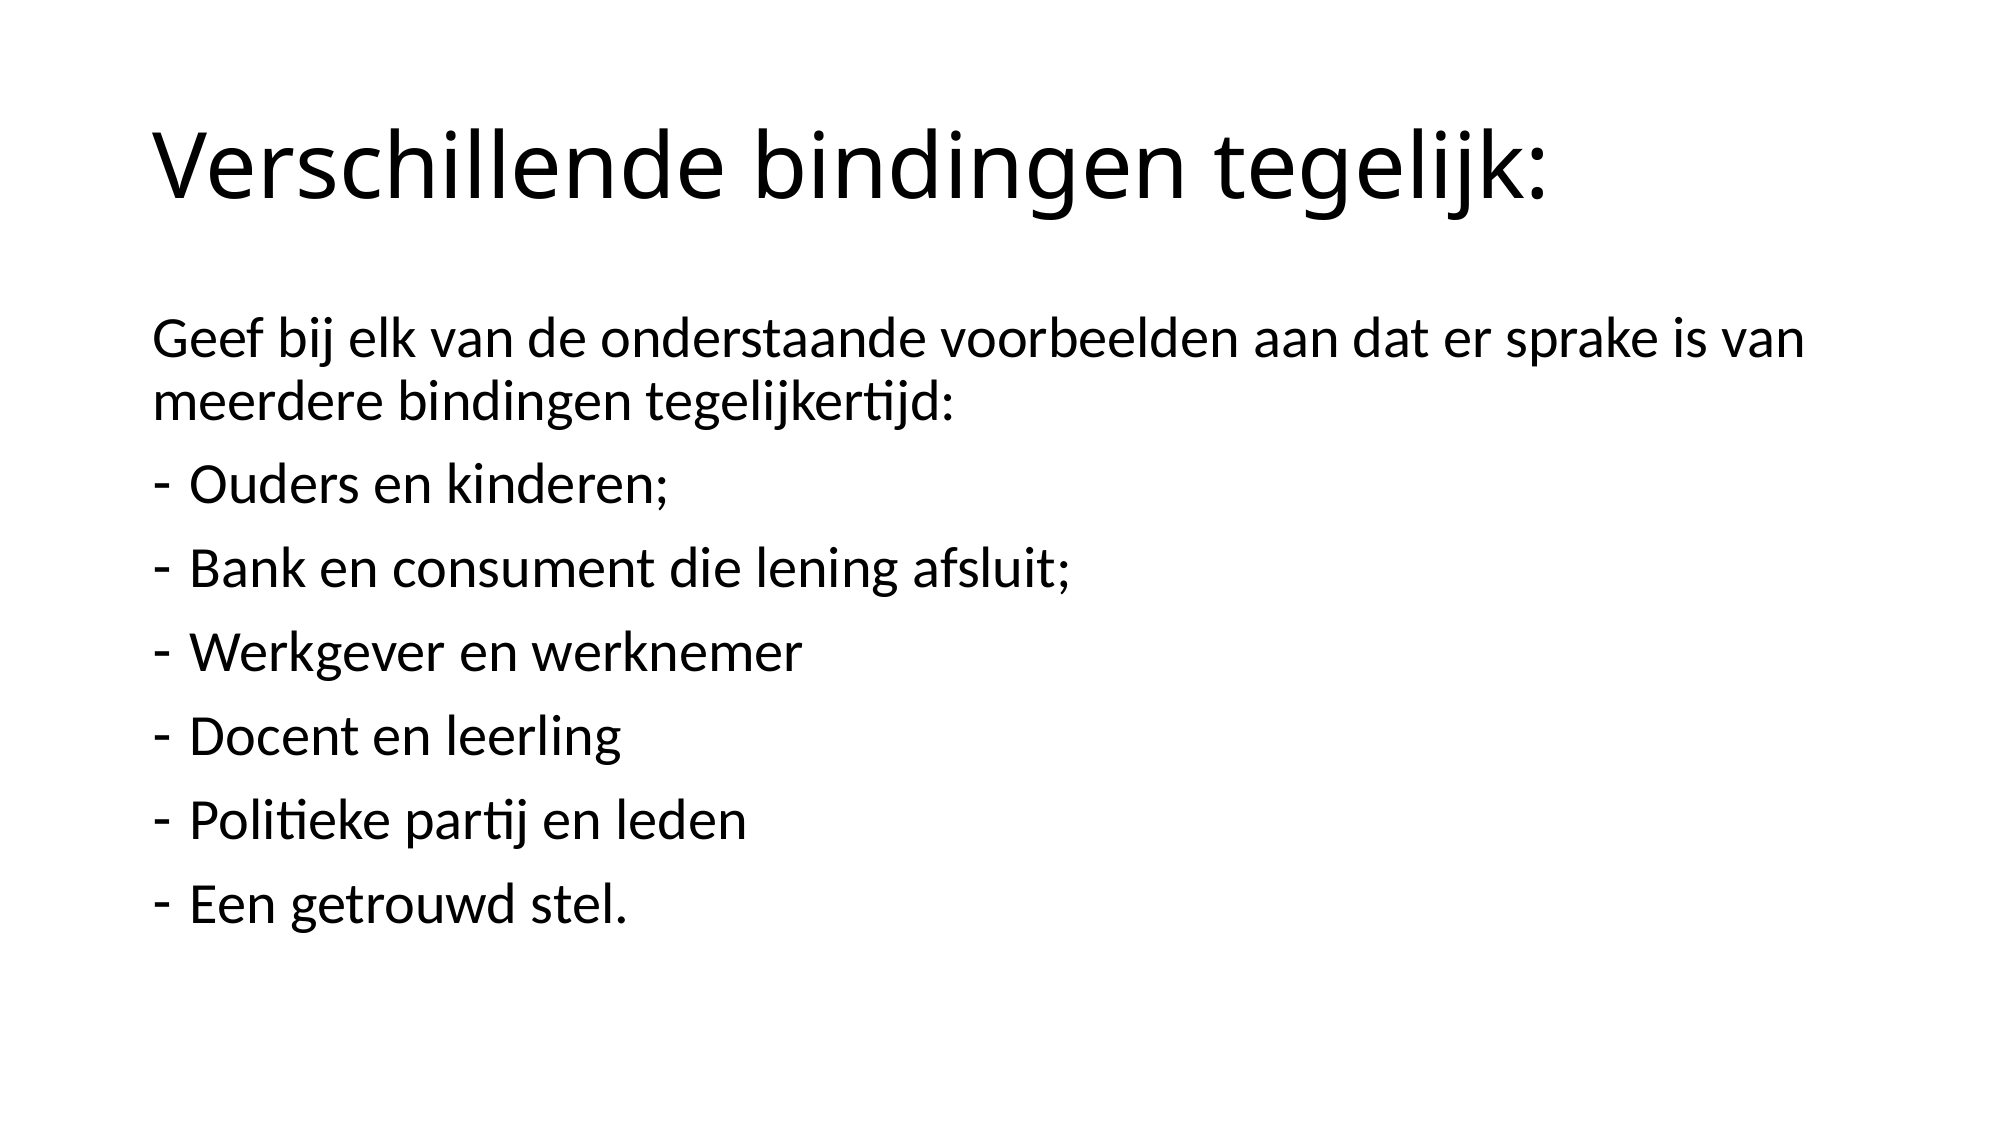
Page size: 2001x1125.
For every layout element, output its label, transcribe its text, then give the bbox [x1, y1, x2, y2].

list Geef bij elk van de onderstaande voorbeelden aan dat er sprake is van meerdere bindingen tegelijkertijd: Ouders en kinderen; Bank en consument die lening afsluit; Werkgever en werknemer Docent en leerling Politieke partij en leden Een getrouwd stel. [137, 299, 1863, 1014]
title Verschillende bindingen tegelijk: [137, 59, 1863, 278]
